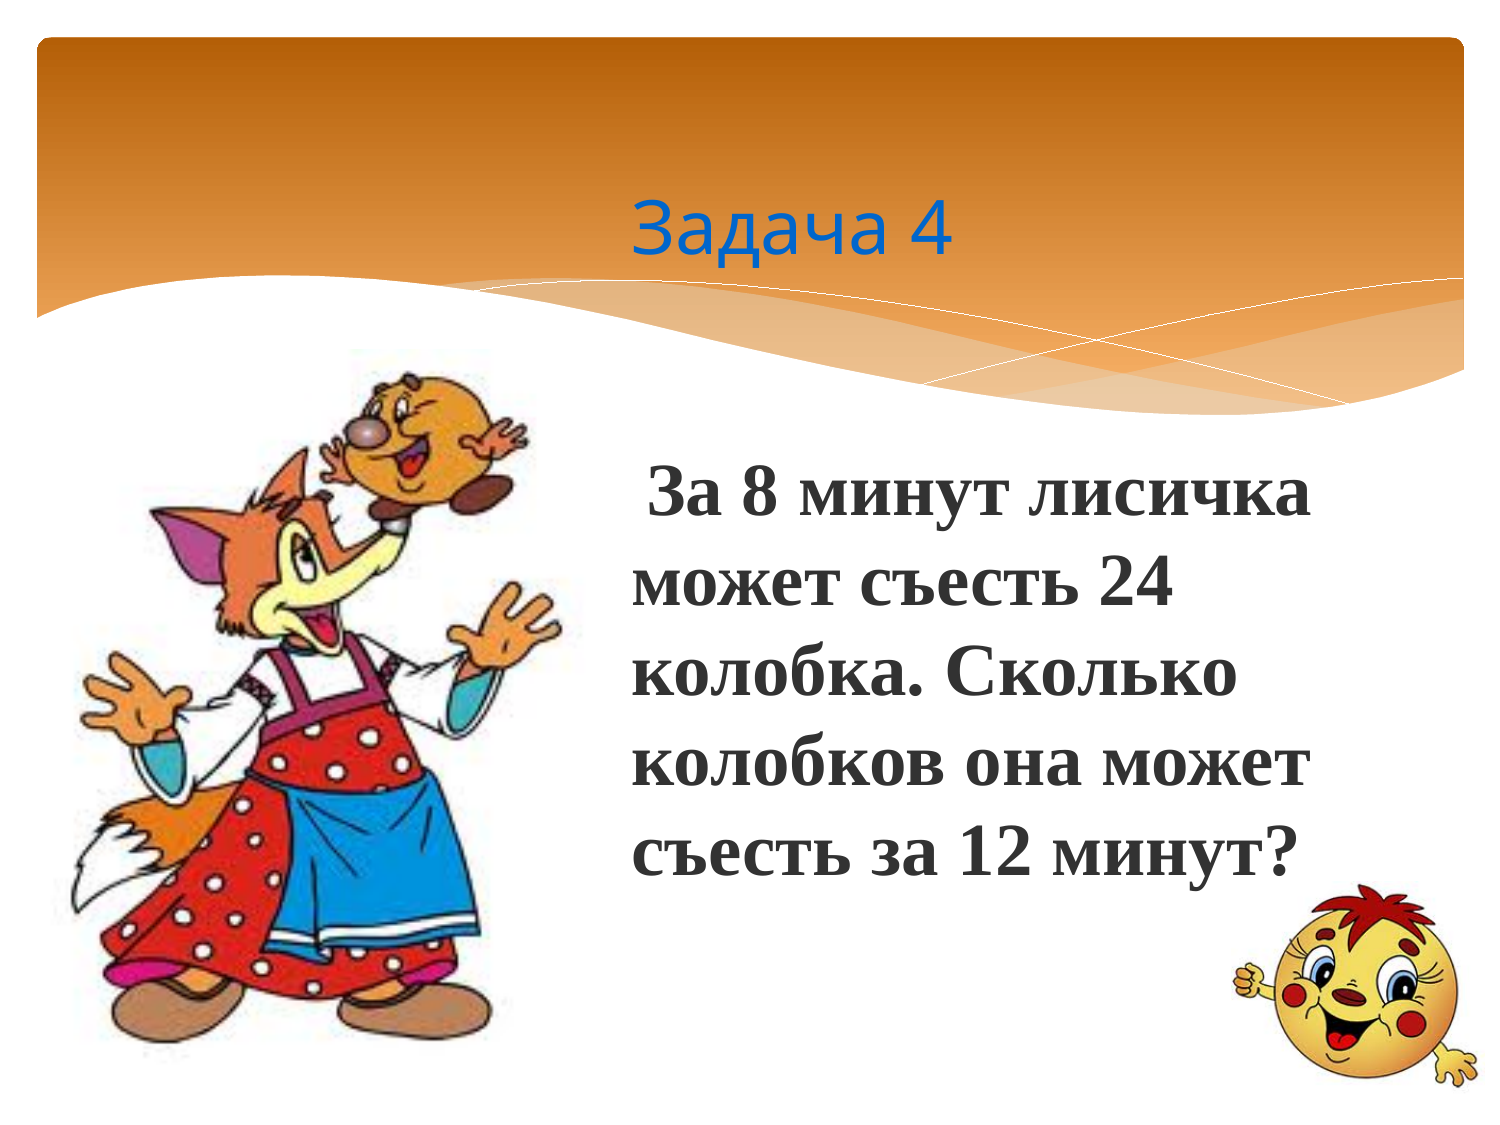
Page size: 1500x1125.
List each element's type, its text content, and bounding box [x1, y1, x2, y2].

picture [29, 349, 609, 1074]
text_box Задача 4 [525, 172, 1059, 258]
picture [1231, 881, 1485, 1105]
list За 8 минут лисичка может съесть 24 колобка. Сколько колобков она может съесть за 12 минут? [615, 432, 1359, 1005]
